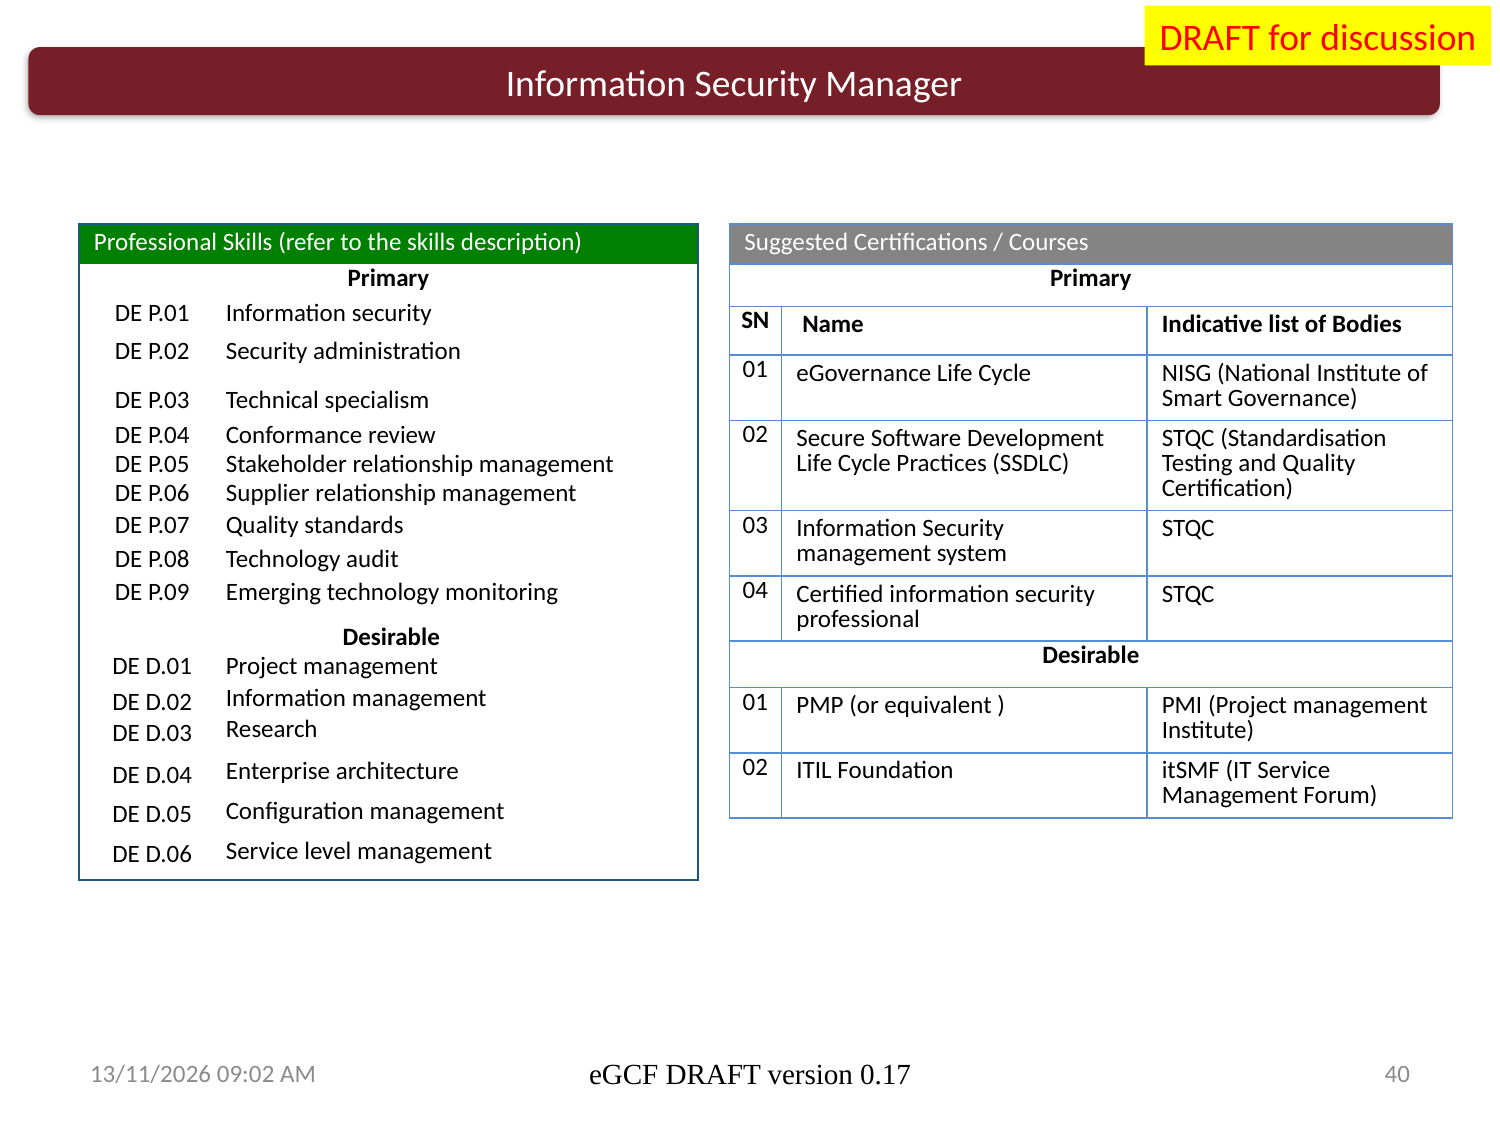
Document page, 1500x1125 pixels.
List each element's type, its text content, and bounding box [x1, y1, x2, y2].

table_cell Technical specialism [226, 386, 697, 421]
table_header Professional Skills (refer to the skills description) [80, 225, 697, 264]
table_cell Research [226, 719, 697, 761]
table_cell Information security [226, 299, 697, 337]
table_cell Secure Software Development Life Cycle Practices (SSDLC) [782, 421, 1146, 510]
table_cell Stakeholder relationship management [226, 450, 697, 479]
table_cell DE D.02 [80, 688, 226, 719]
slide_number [75, 1042, 425, 1103]
table_cell DE P.01 [80, 299, 226, 337]
table_cell Name [782, 307, 1146, 354]
table_cell Enterprise architecture [226, 761, 697, 800]
table_cell DE P.09 [80, 578, 226, 623]
table_cell Technology audit [226, 545, 697, 578]
table_cell 02 [730, 421, 781, 510]
table_cell eGovernance Life Cycle [782, 356, 1146, 420]
table_cell SN [730, 307, 781, 354]
table_cell Supplier relationship management [226, 479, 697, 511]
table_cell Service level management [226, 840, 697, 879]
table_cell DE P.07 [80, 511, 226, 545]
table_header Suggested Certifications / Courses [730, 225, 1452, 263]
table_cell DE P.06 [80, 479, 226, 511]
table_cell DE D.05 [80, 800, 226, 840]
table_cell Information management [226, 688, 697, 719]
table_cell Primary [730, 265, 1452, 306]
table_cell DE D.04 [80, 761, 226, 800]
table_cell Desirable [80, 623, 697, 652]
text_box DRAFT for discussion [1144, 5, 1492, 66]
table_cell Indicative list of Bodies [1148, 307, 1452, 354]
table_cell 04 [730, 577, 781, 640]
table_cell Conformance review [226, 421, 697, 450]
table_cell DE D.06 [80, 840, 226, 879]
table_cell Project management [226, 652, 697, 688]
table_cell Security administration [226, 337, 697, 386]
table_cell STQC [1148, 577, 1452, 640]
table_cell Information Security management system [782, 511, 1146, 575]
table_cell 03 [730, 511, 781, 575]
table_cell Primary [80, 264, 697, 299]
table_cell STQC [1148, 511, 1452, 575]
slide_number 40 [1074, 1042, 1425, 1103]
table_cell STQC (Standardisation Testing and Quality Certification) [1148, 421, 1452, 510]
table_cell 01 [730, 356, 781, 420]
table_cell DE P.08 [80, 545, 226, 578]
table_cell Configuration management [226, 800, 697, 840]
table_cell DE D.03 [80, 719, 226, 761]
table_cell PMP (or equivalent ) [782, 688, 1146, 752]
table_cell DE P.04 [80, 421, 226, 450]
table_cell Certified information security professional [782, 577, 1146, 640]
footer eGCF DRAFT version 0.17 [512, 1042, 988, 1103]
table_cell Emerging technology monitoring [226, 578, 697, 623]
text_box Information Security Manager [27, 46, 1441, 116]
table_cell ITIL Foundation [782, 754, 1146, 817]
table_cell DE P.03 [80, 386, 226, 421]
table_cell 02 [730, 754, 781, 817]
table_cell DE P.05 [80, 450, 226, 479]
table_cell 01 [730, 688, 781, 752]
table_cell PMI (Project management Institute) [1148, 688, 1452, 752]
table_cell Desirable [730, 642, 1452, 687]
table_cell Quality standards [226, 511, 697, 545]
table_cell DE P.02 [80, 337, 226, 386]
table_cell NISG (National Institute of Smart Governance) [1148, 356, 1452, 420]
table_cell itSMF (IT Service Management Forum) [1148, 754, 1452, 817]
table_cell DE D.01 [80, 652, 226, 688]
